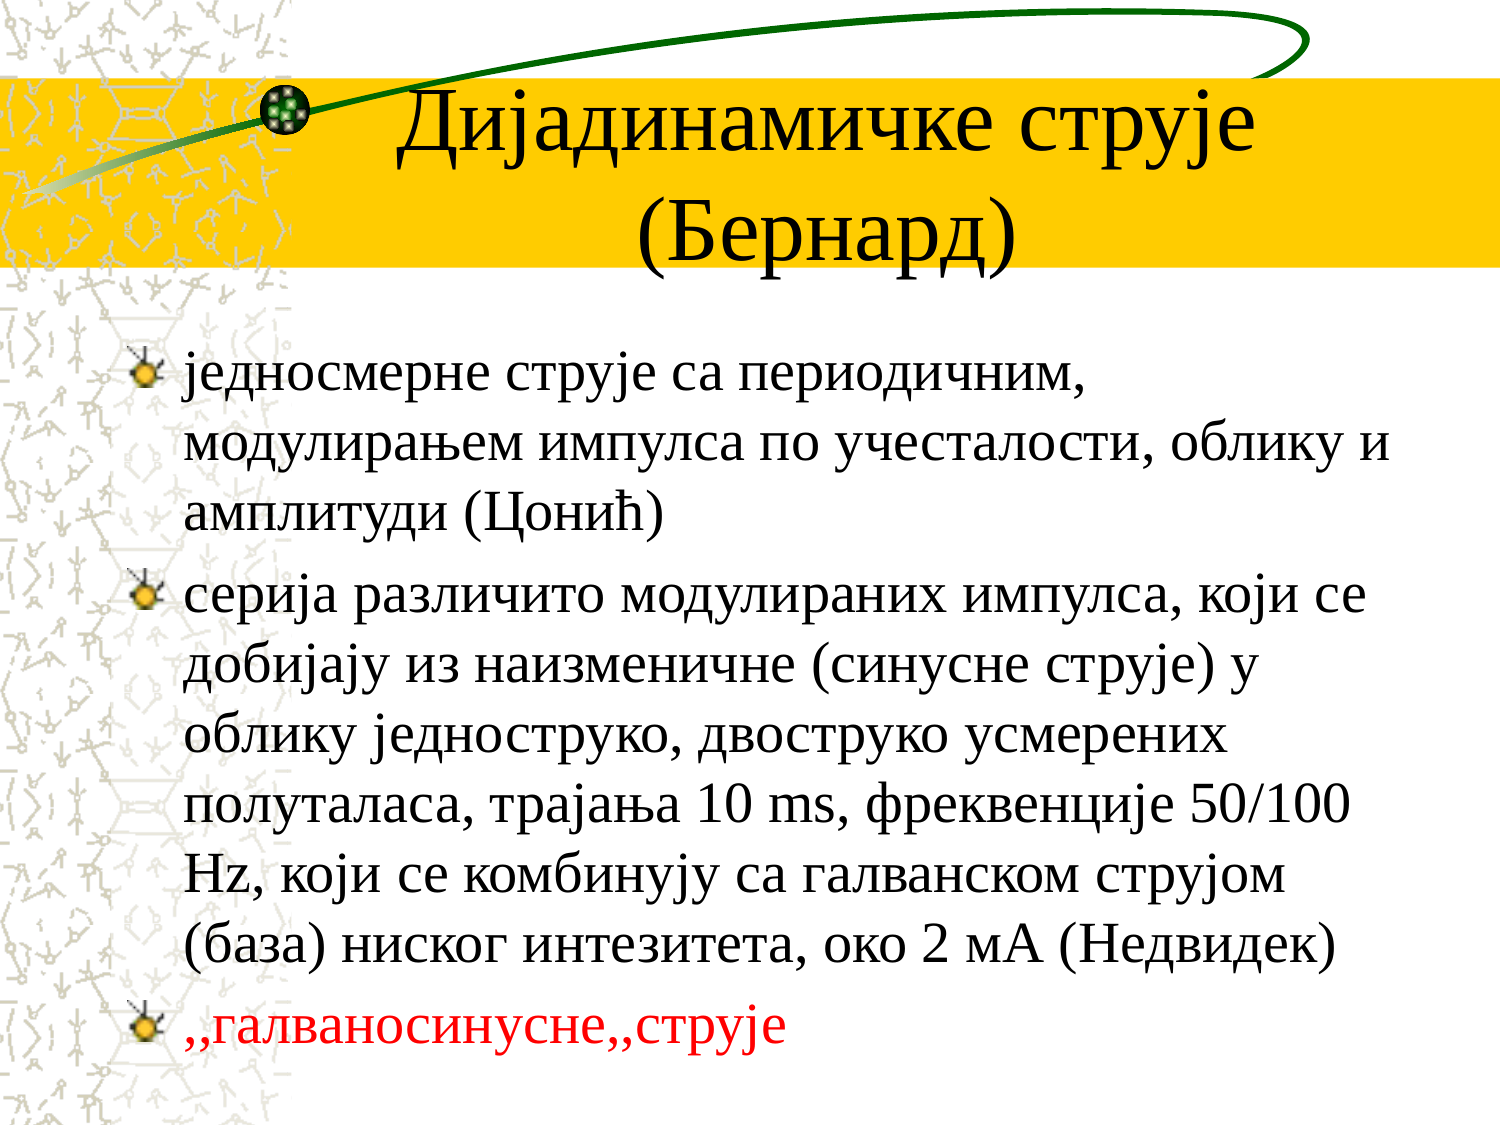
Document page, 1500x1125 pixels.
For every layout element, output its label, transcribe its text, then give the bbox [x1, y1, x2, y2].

picture [127, 1000, 169, 1042]
picture [127, 346, 169, 388]
picture [127, 568, 169, 610]
picture [0, 0, 292, 1125]
title Дијадинамичке струје (Бернард) [189, 74, 1465, 263]
list једносмерне струје са периодичним, модулирањем импулса по учесталости, облику и амплитуди (Цонић) серија различито модулираних импулса, који се добијају из наизменичне (синусне струје) у облику једноструко, двоструко усмерених полуталаса, трајања 10 ms, фреквенције 50/100 Hz, који се комбинују са галванском струјом (база) ниског интезитета, око 2 мА (Недвидек) ,,галваносинусне,,струје [112, 324, 1451, 1001]
